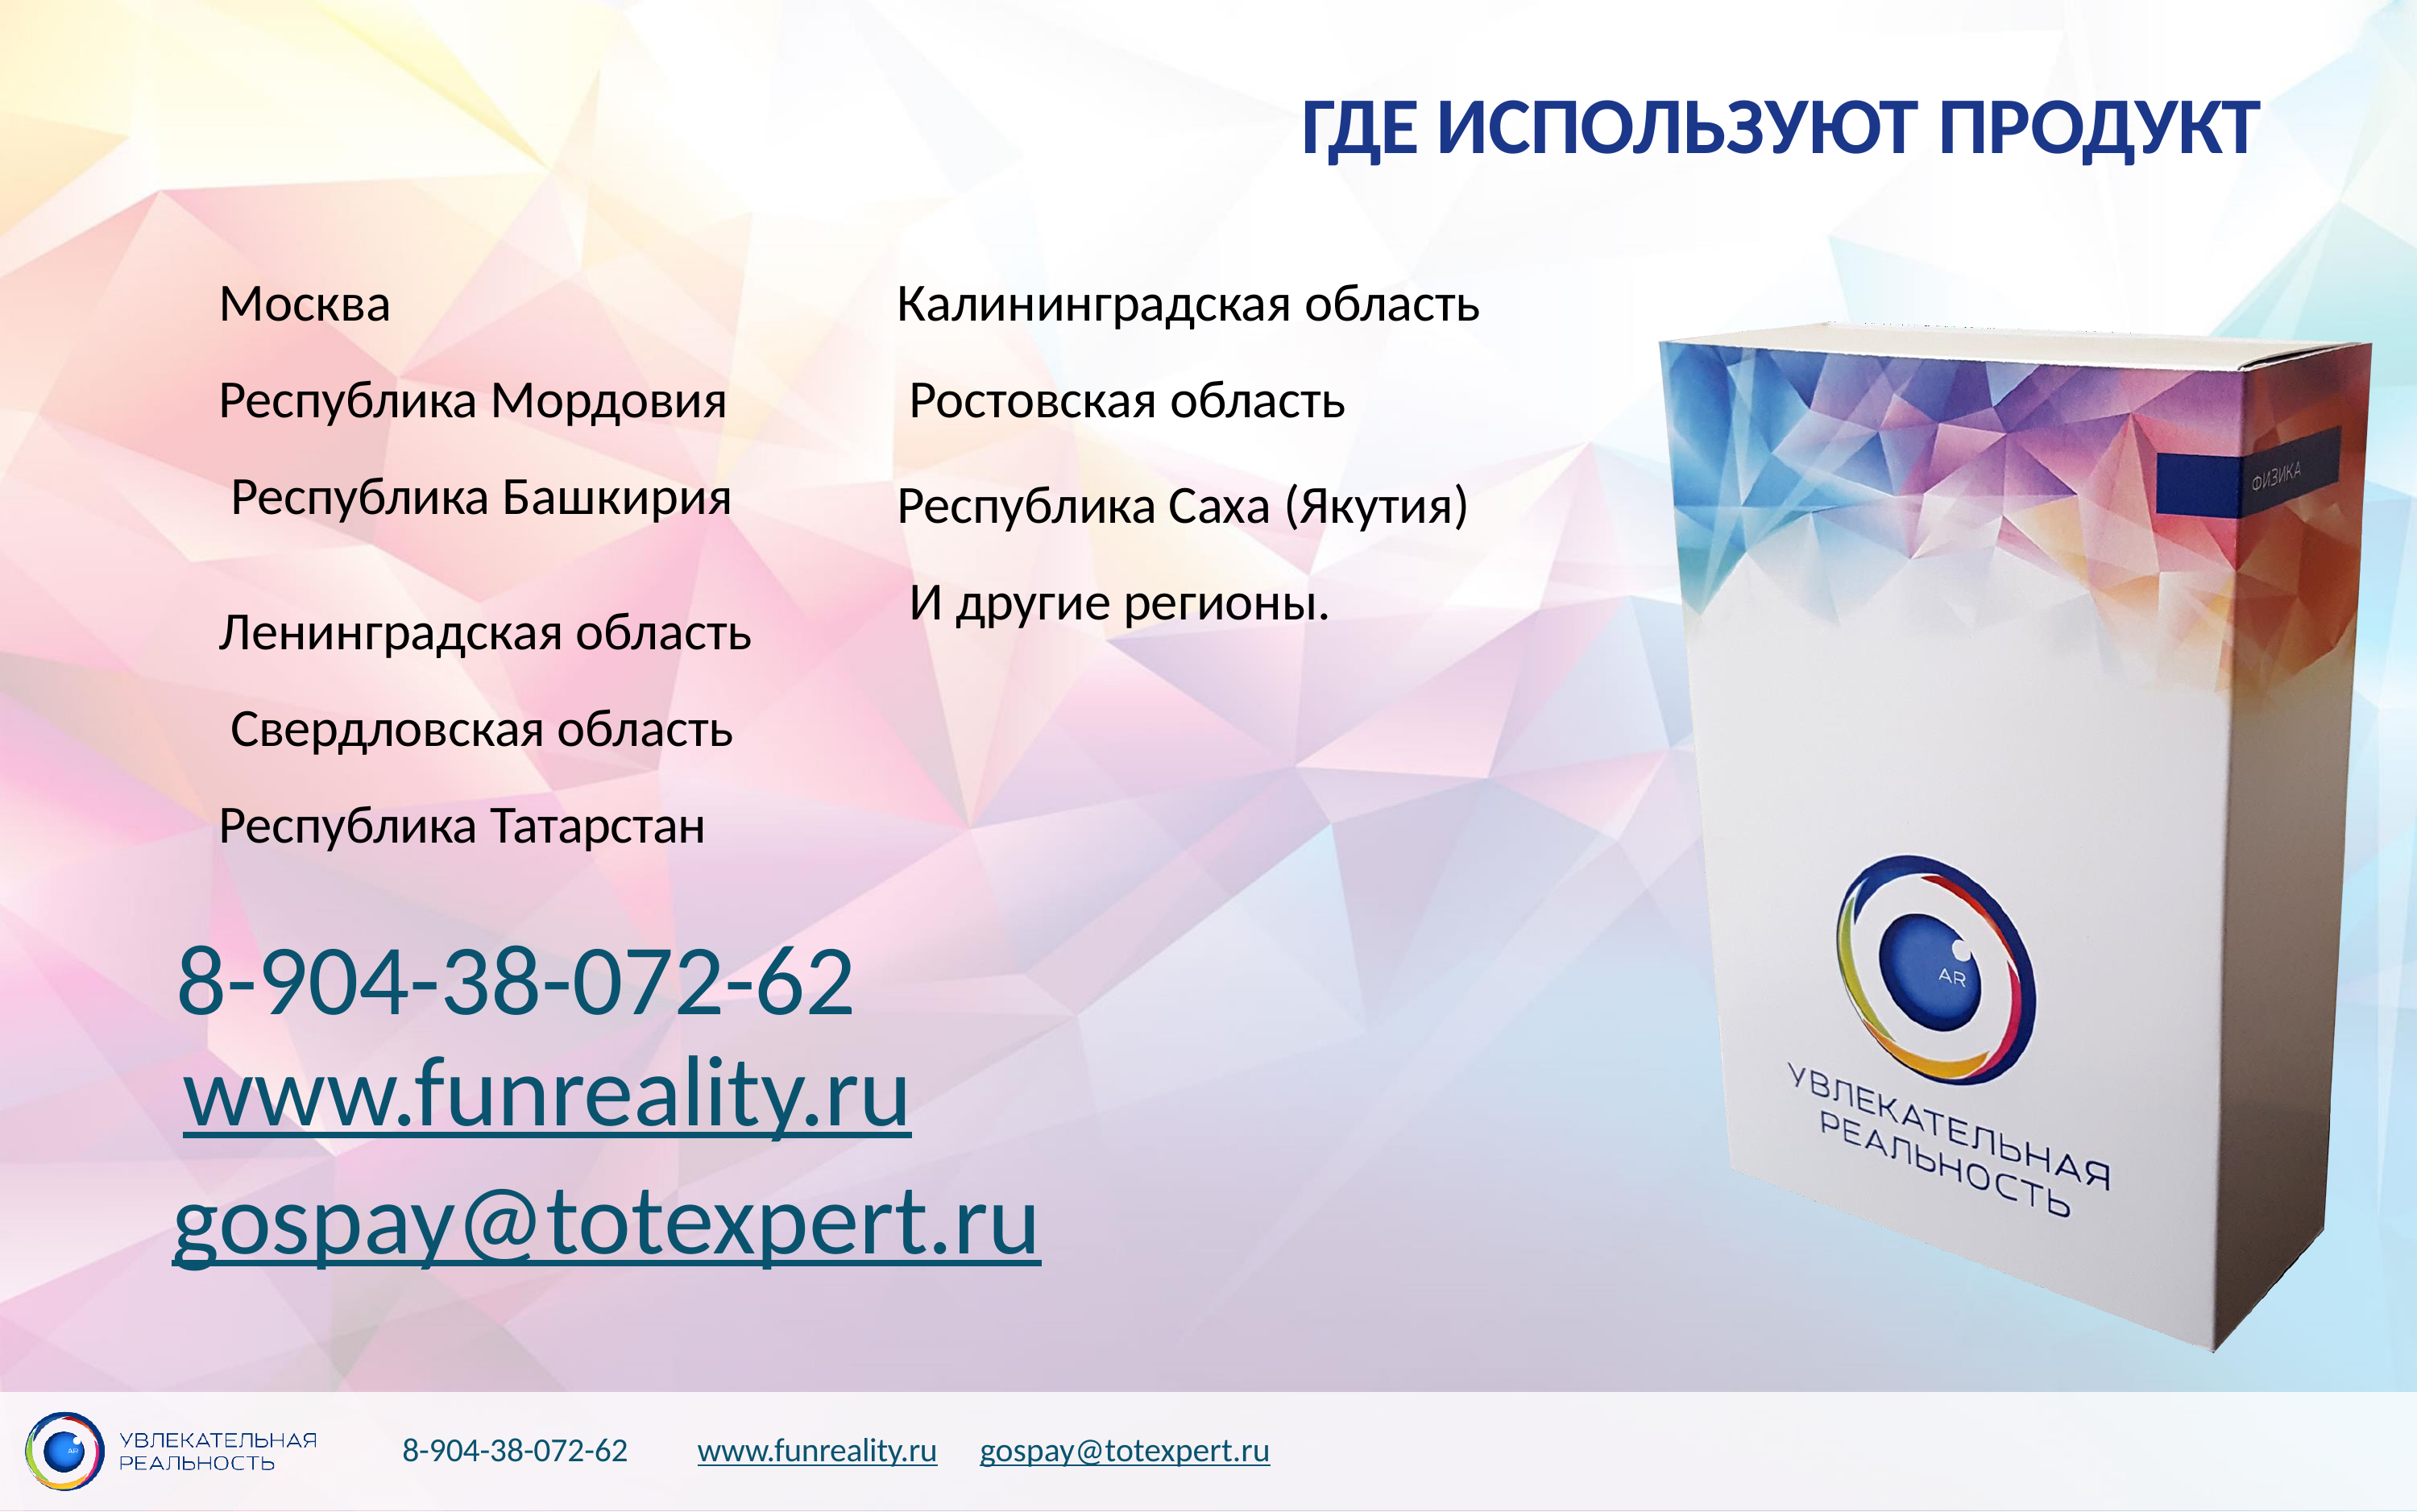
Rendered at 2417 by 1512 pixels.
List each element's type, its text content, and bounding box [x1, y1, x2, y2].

text_box Калининградская область Ростовская область Республика Саха (Якутия) И другие регионы. [895, 234, 1487, 631]
text_box www.funreality.ru [180, 1112, 1144, 1146]
text_box www.funreality.ru [695, 1435, 945, 1469]
title ГДЕ ИСПОЛЬЗУЮТ ПРОДУКТ [1300, 71, 2278, 325]
text_box Москва Республика Мордовия Республика Башкирия [217, 234, 735, 526]
text_box gospay@totexpert.ru [170, 1240, 1227, 1274]
text_box 8-904-38-072-62 [174, 1000, 979, 1035]
text_box Ленинградская область Свердловская область Республика Татарстан [217, 561, 757, 854]
footer gospay@totexpert.ru [978, 1435, 1279, 1512]
picture [17, 1404, 323, 1498]
text_box 8-904-38-072-62 [400, 1435, 654, 1469]
picture [0, 0, 2417, 1392]
text_box [1627, 298, 2393, 1376]
